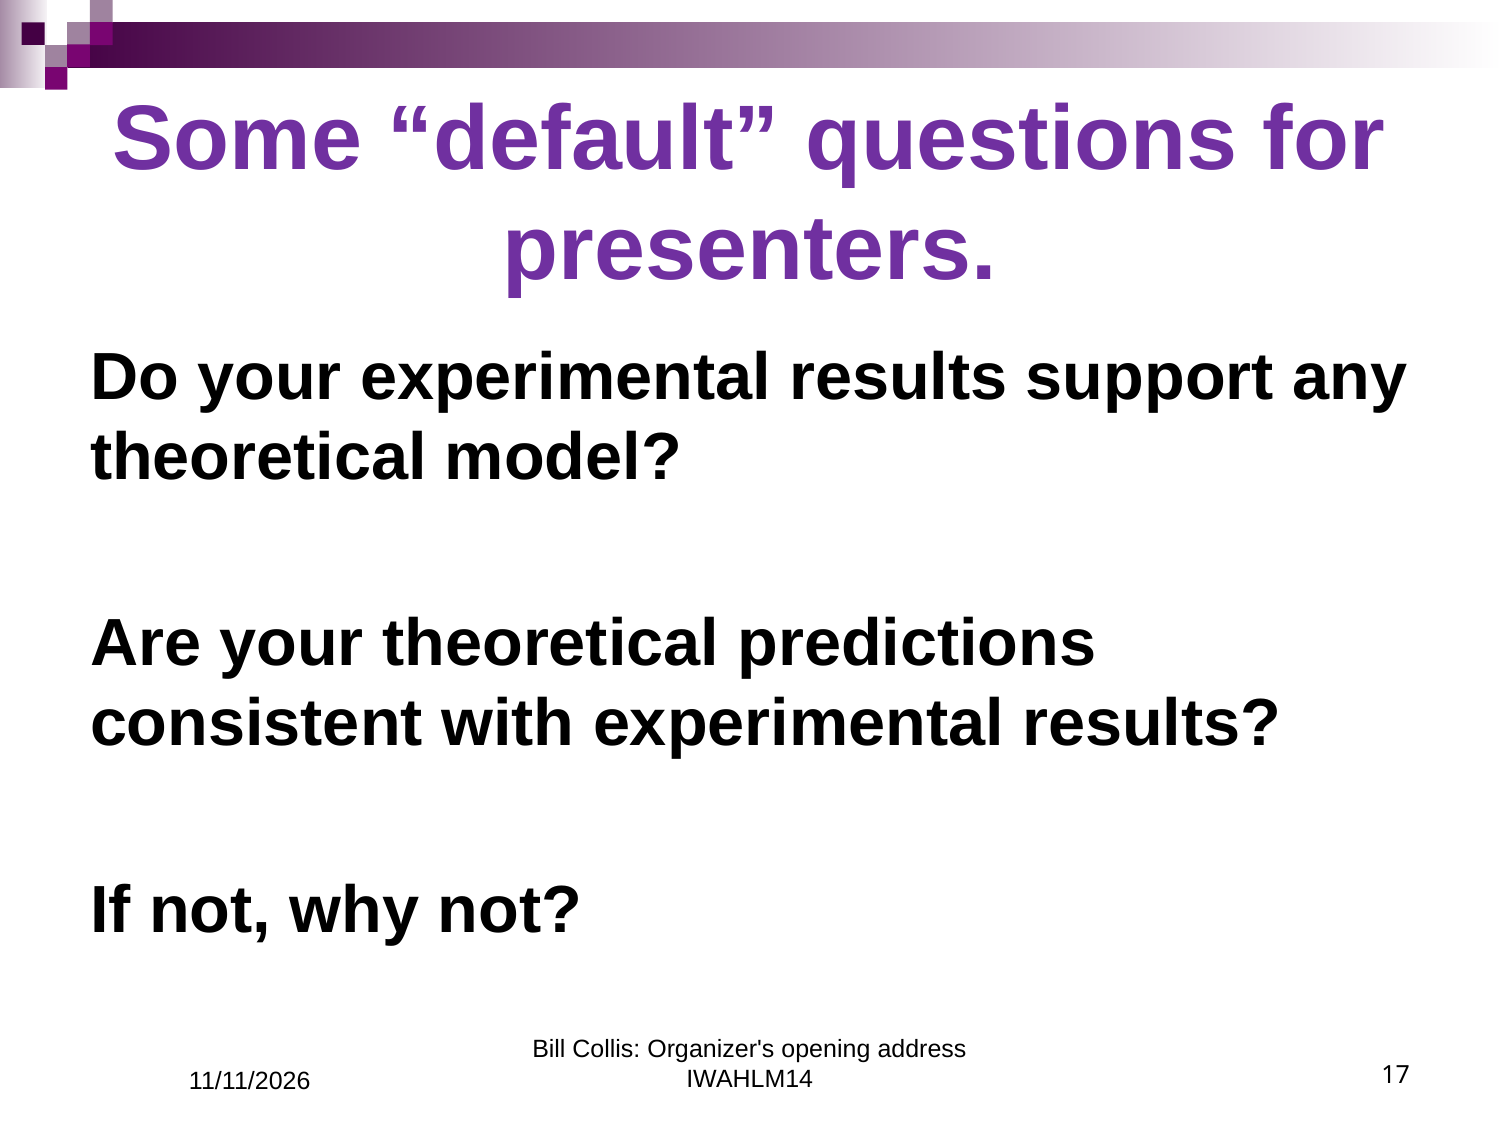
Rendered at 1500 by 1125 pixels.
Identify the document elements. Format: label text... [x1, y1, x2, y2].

slide_number 17 [1074, 1025, 1425, 1100]
title Some “default” questions for presenters. [75, 75, 1425, 300]
footer Bill Collis: Organizer's opening address IWAHLM14 [512, 1025, 988, 1100]
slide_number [75, 1024, 425, 1103]
list Do your experimental results support any theoretical model? Are your theoretical predictions consistent with experimental results? If not, why not? [75, 324, 1425, 963]
